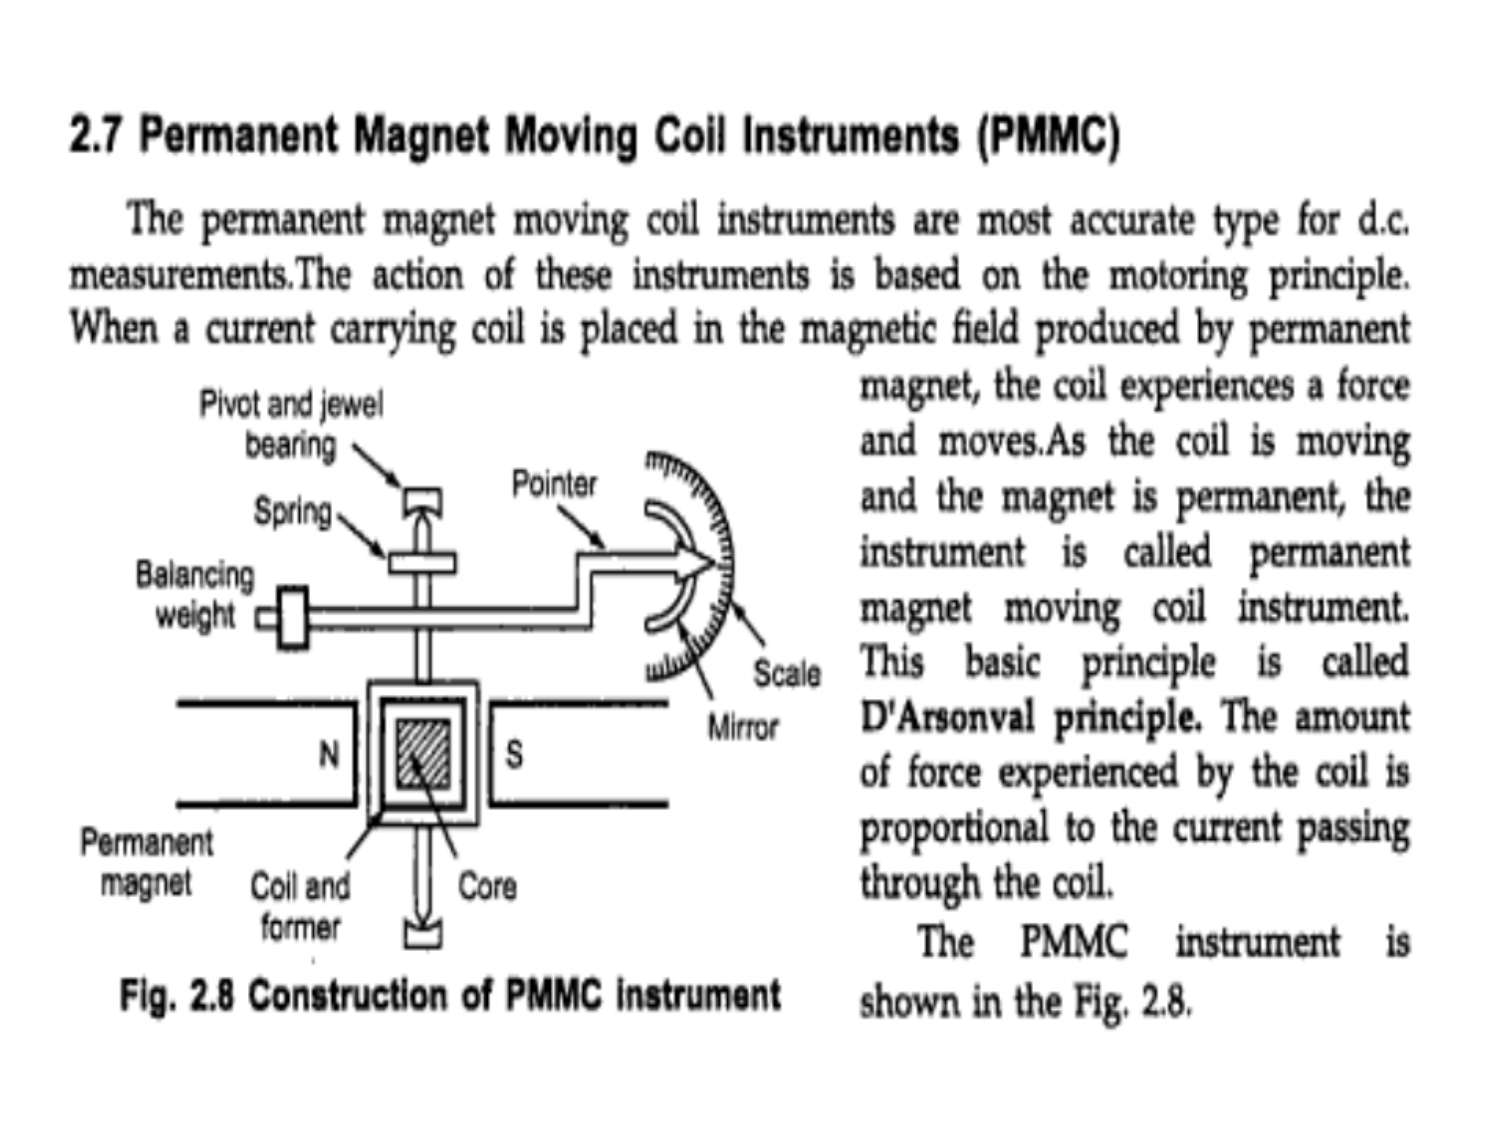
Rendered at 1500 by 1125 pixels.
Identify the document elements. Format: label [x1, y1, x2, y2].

list [37, 99, 1451, 1038]
